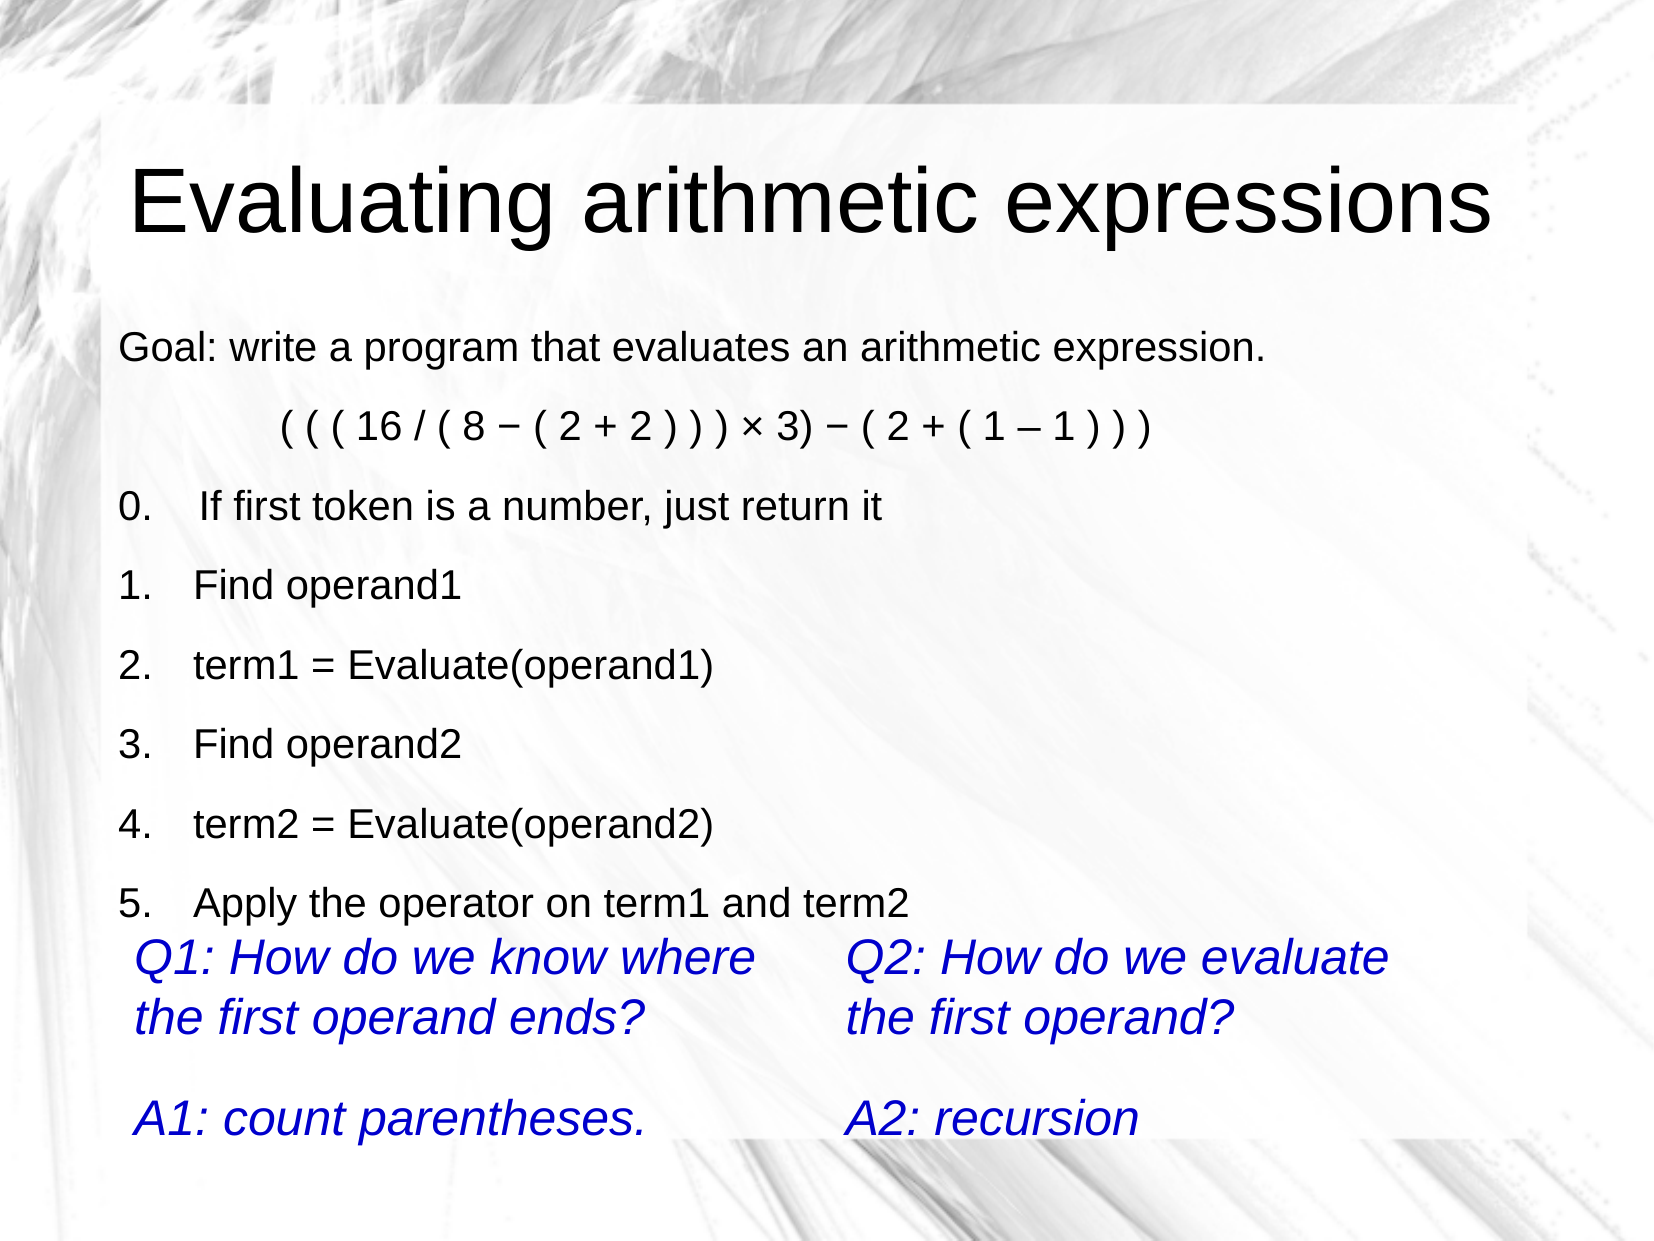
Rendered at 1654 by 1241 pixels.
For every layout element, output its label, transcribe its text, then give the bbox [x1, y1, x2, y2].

text_box A1: count parentheses. [119, 1078, 778, 1154]
text_box Q2: How do we evaluate the first operand? [830, 917, 1416, 1052]
picture [0, 0, 1654, 1241]
text_box Q1: How do we know where the first operand ends? [119, 917, 778, 1052]
title Evaluating arithmetic expressions [118, 112, 1506, 281]
list Goal: write a program that evaluates an arithmetic expression. ( ( ( 16 / ( 8 − ( 2 + 2 ) ) ) × 3) − ( 2 + ( 1 – 1 ) ) ) 0. If first token is a number, just return it Find operand1 term1 = Evaluate(operand1) Find operand2 term2 = Evaluate(operand2) Apply the operator on term1 and term2 [118, 319, 1571, 1102]
text_box A2: recursion [830, 1078, 1382, 1154]
